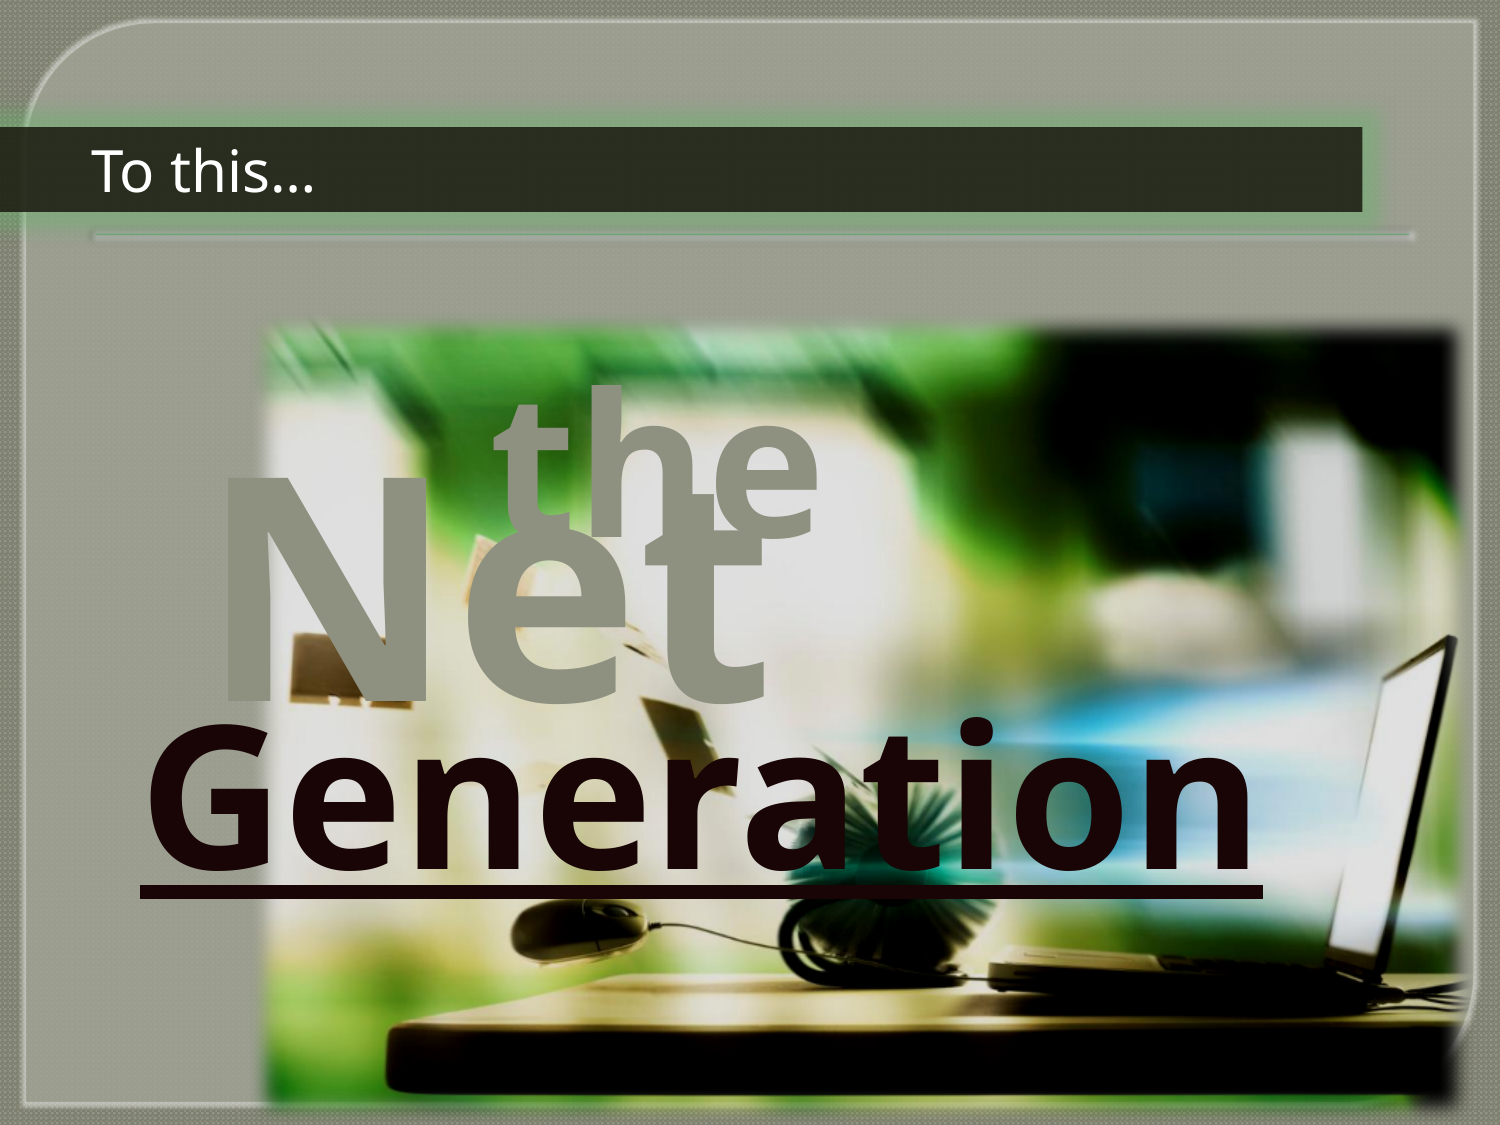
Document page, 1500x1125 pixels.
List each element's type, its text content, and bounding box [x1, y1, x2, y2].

text_box To this… [0, 127, 1363, 212]
text_box Net [112, 381, 240, 771]
text_box Generation [124, 771, 240, 950]
picture [249, 311, 1476, 1125]
